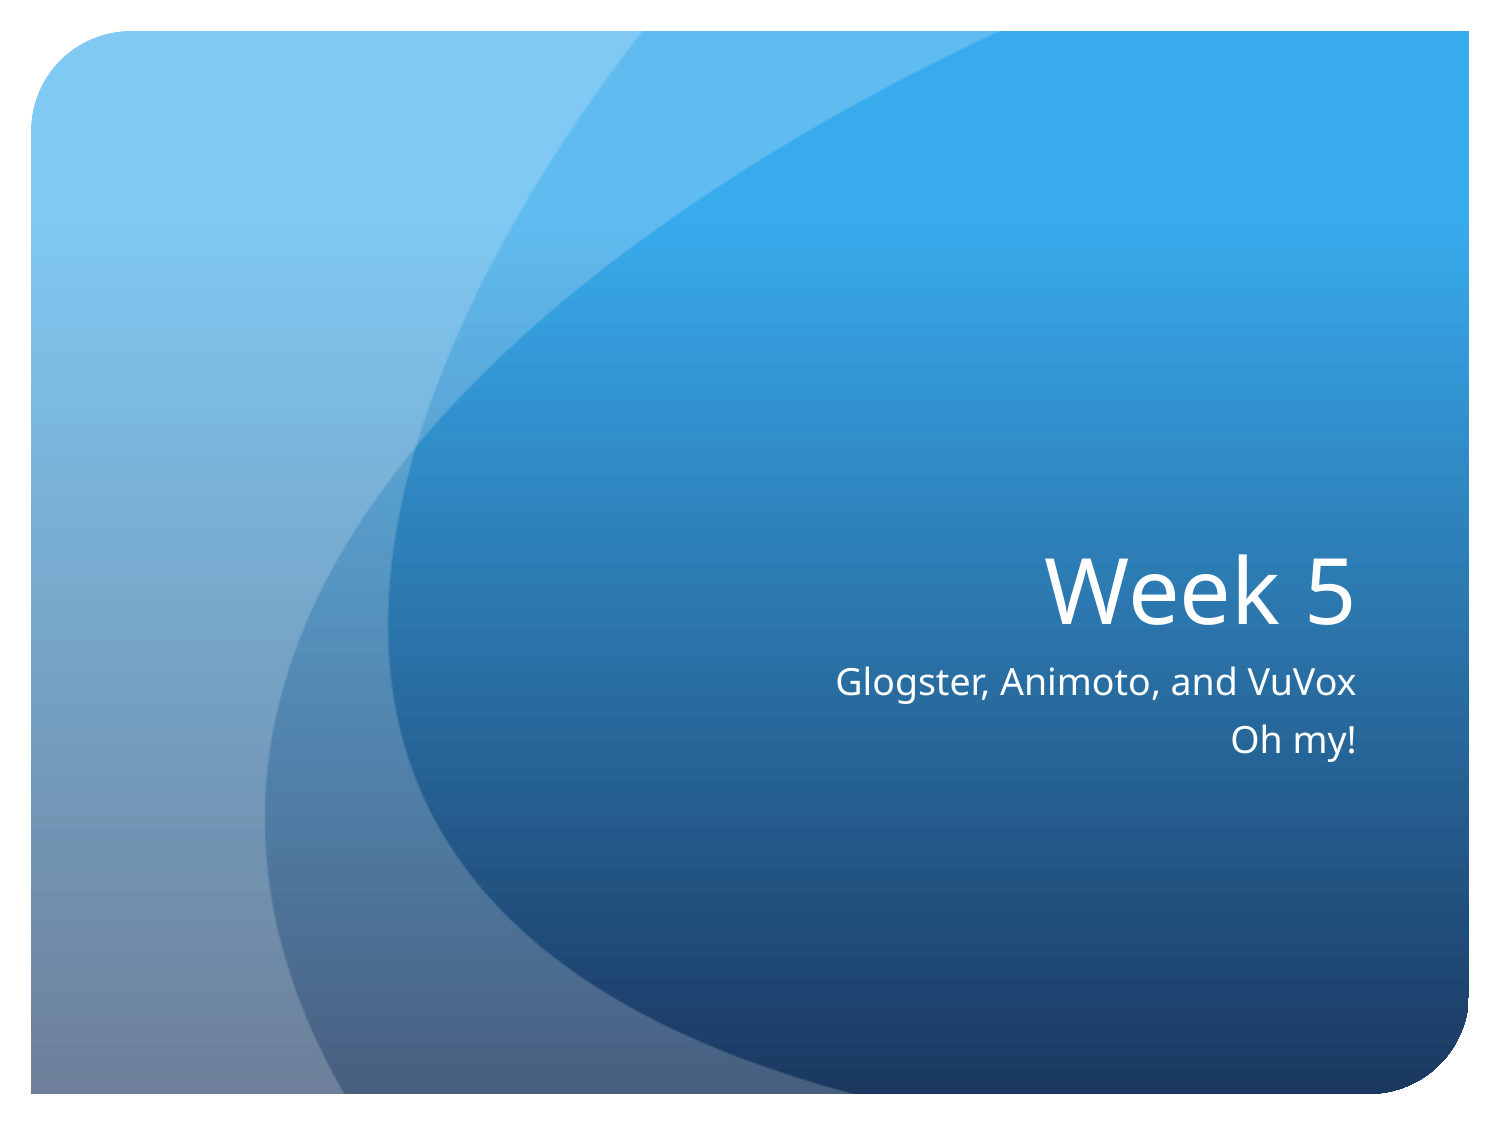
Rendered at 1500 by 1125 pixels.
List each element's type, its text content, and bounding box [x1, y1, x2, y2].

subtitle Glogster, Animoto, and VuVox Oh my! [262, 650, 1372, 939]
title Week 5 [262, 408, 1372, 650]
picture [25, 30, 1474, 1095]
